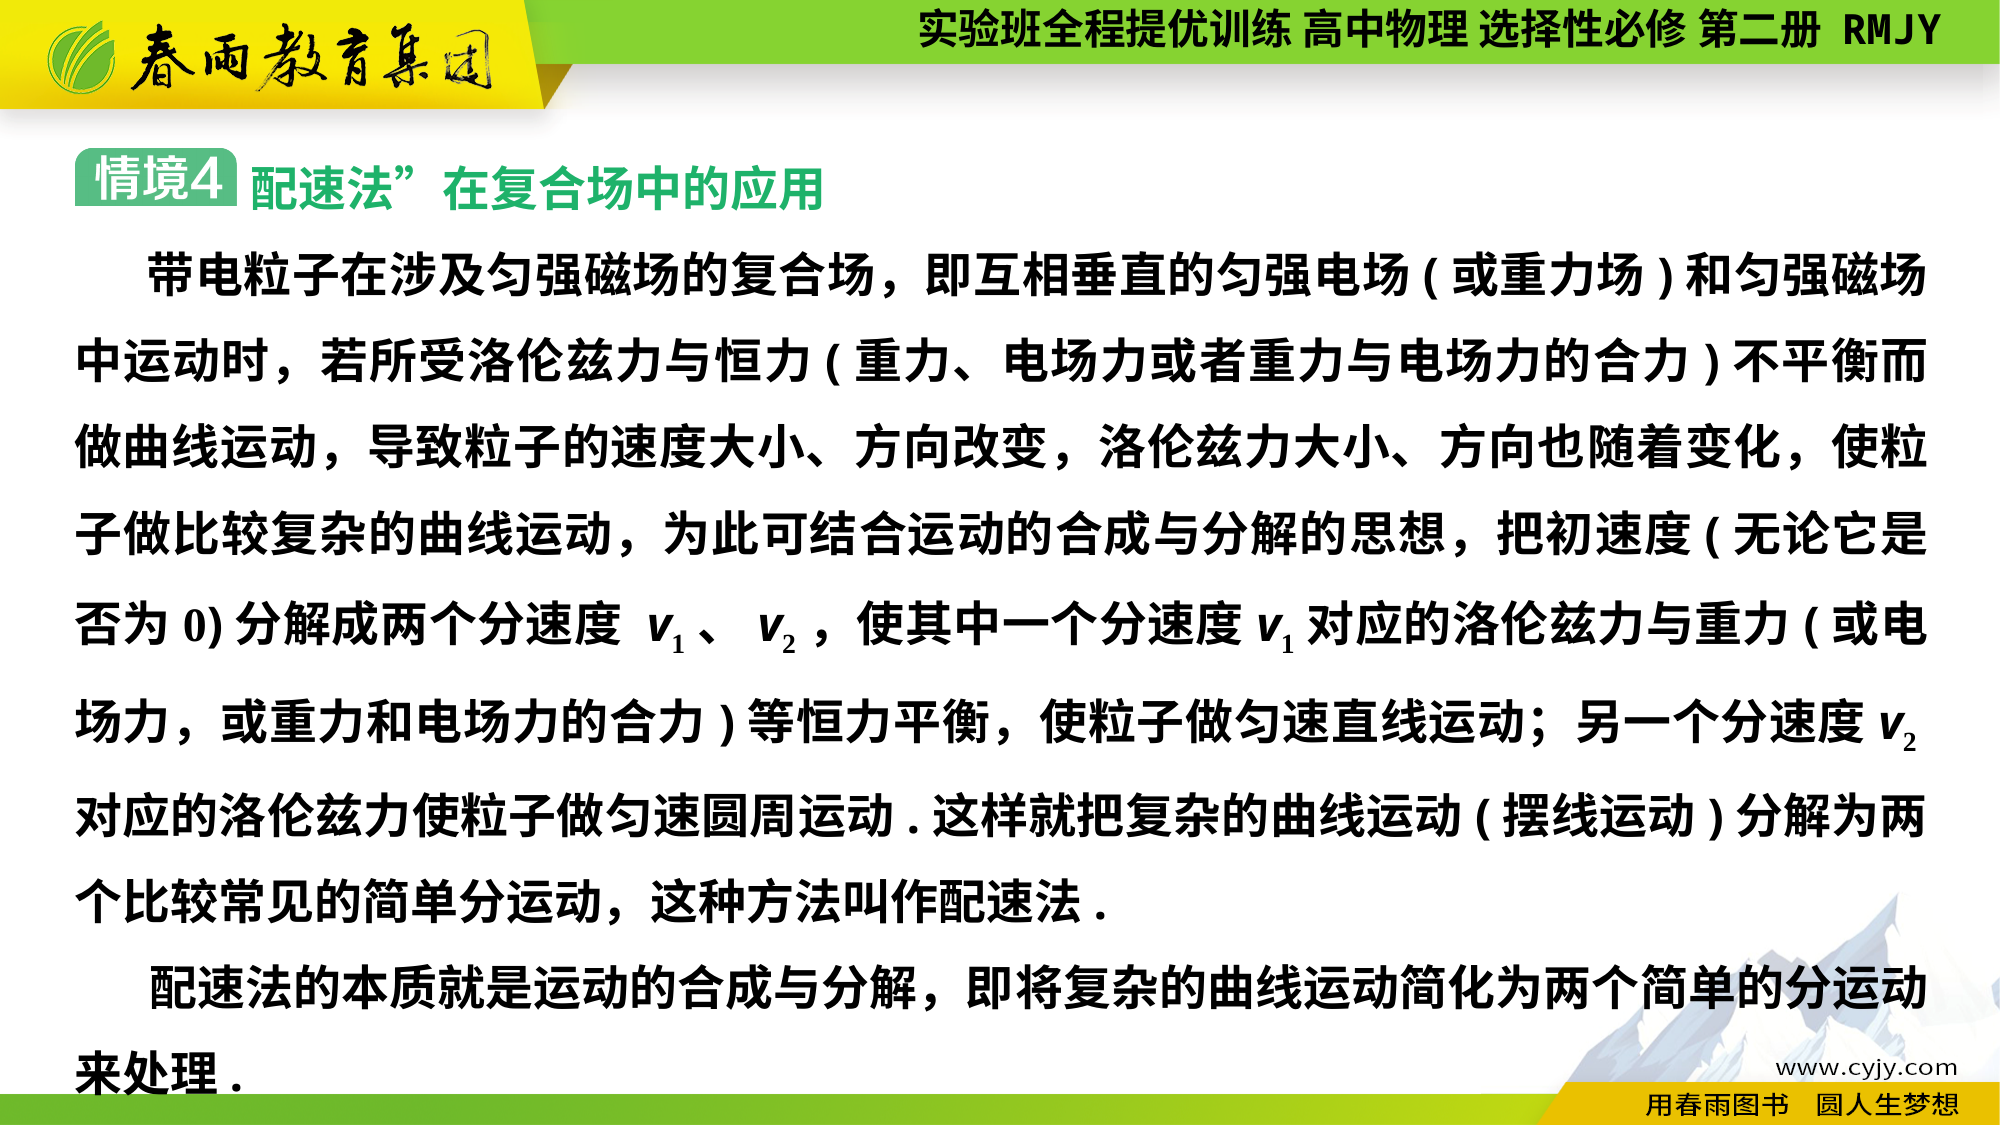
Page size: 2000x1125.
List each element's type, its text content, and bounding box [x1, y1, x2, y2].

list 配速法”在复合场中的应用 带电粒子在涉及匀强磁场的复合场，即互相垂直的匀强电场(或重力场)和匀强磁场中运动时，若所受洛伦兹力与恒力(重力、电场力或者重力与电场力的合力)不平衡而做曲线运动，导致粒子的速度大小、方向改变，洛伦兹力大小、方向也随着变化，使粒子做比较复杂的曲线运动，为此可结合运动的合成与分解的思想，把初速度(无论它是否为0)分解成两个分速度 v1、v2，使其中一个分速度v1对应的洛伦兹力与重力(或电场力，或重力和电场力的合力)等恒力平衡，使粒子做匀速直线运动；另一个分速度v2对应的洛伦兹力使粒子做匀速圆周运动.这样就把复杂的曲线运动(摆线运动)分解为两个比较常见的简单分运动，这种方法叫作配速法. 配速法的本质就是运动的合成与分解，即将复杂的曲线运动简化为两个简单的分运动来处理. [59, 122, 1944, 1096]
picture [0, 0, 2000, 1125]
